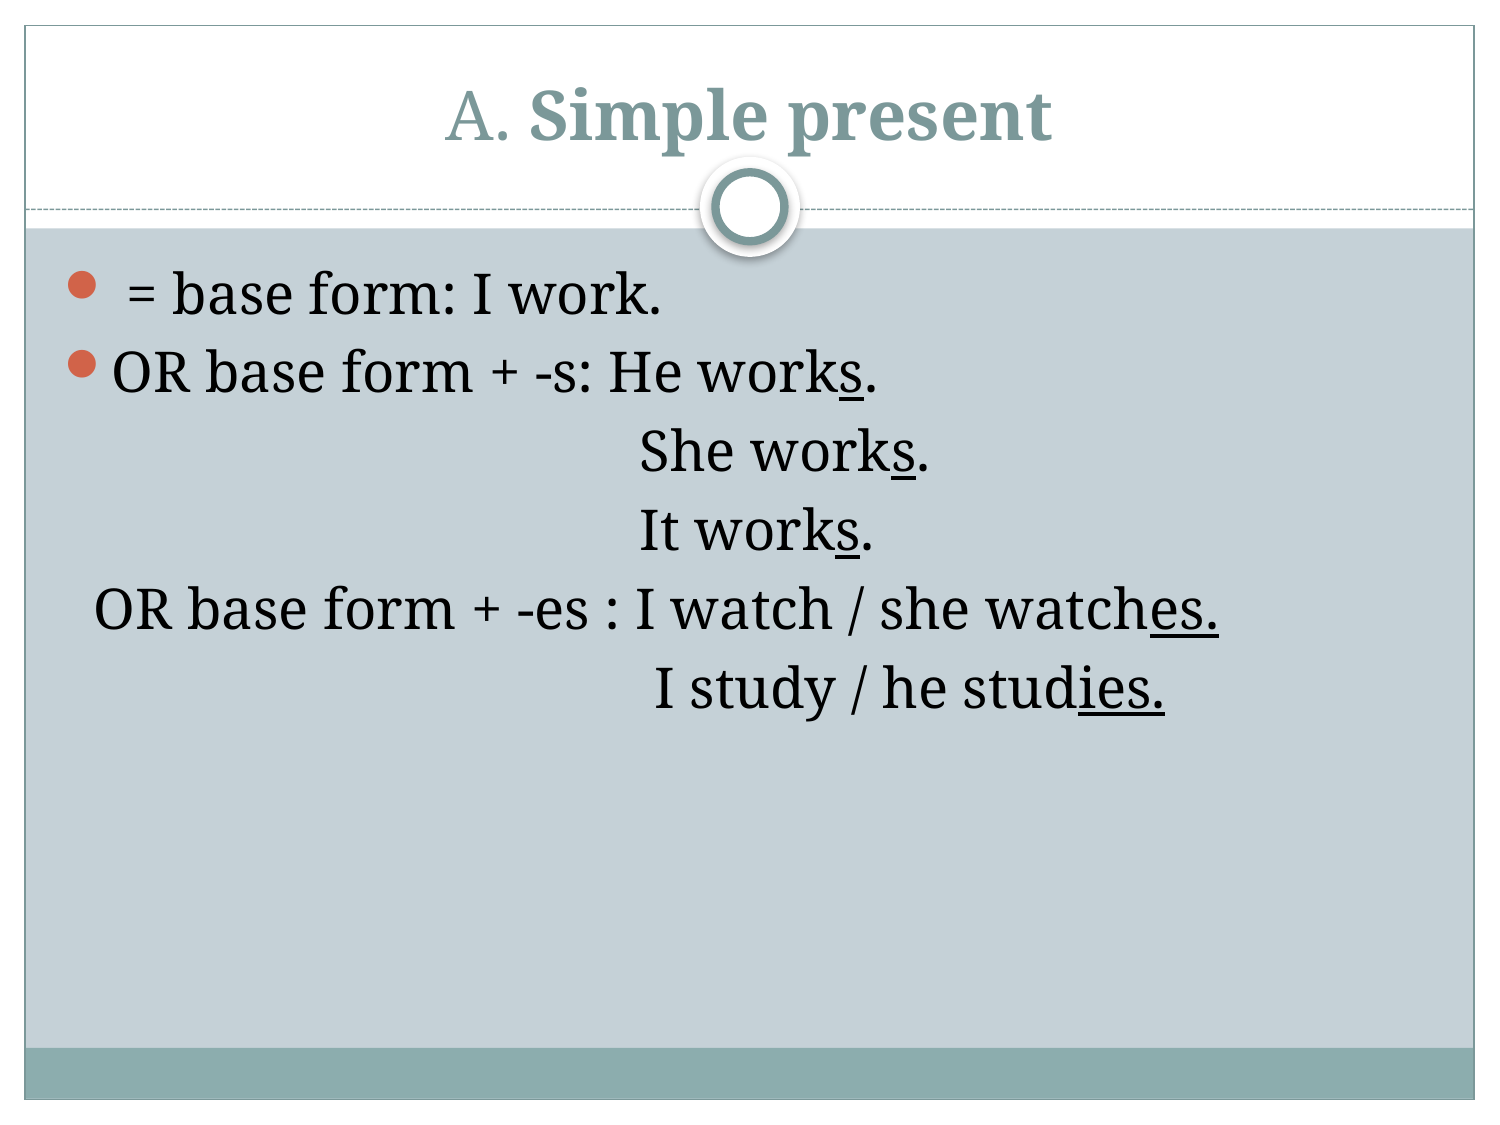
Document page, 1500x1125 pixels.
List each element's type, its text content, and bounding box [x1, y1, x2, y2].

title A. Simple present [49, 37, 1450, 162]
list = base form: I work. OR base form + -s: He works. She works. It works. OR base form + -es : I watch / she watches. I study / he studies. [49, 250, 1445, 1001]
